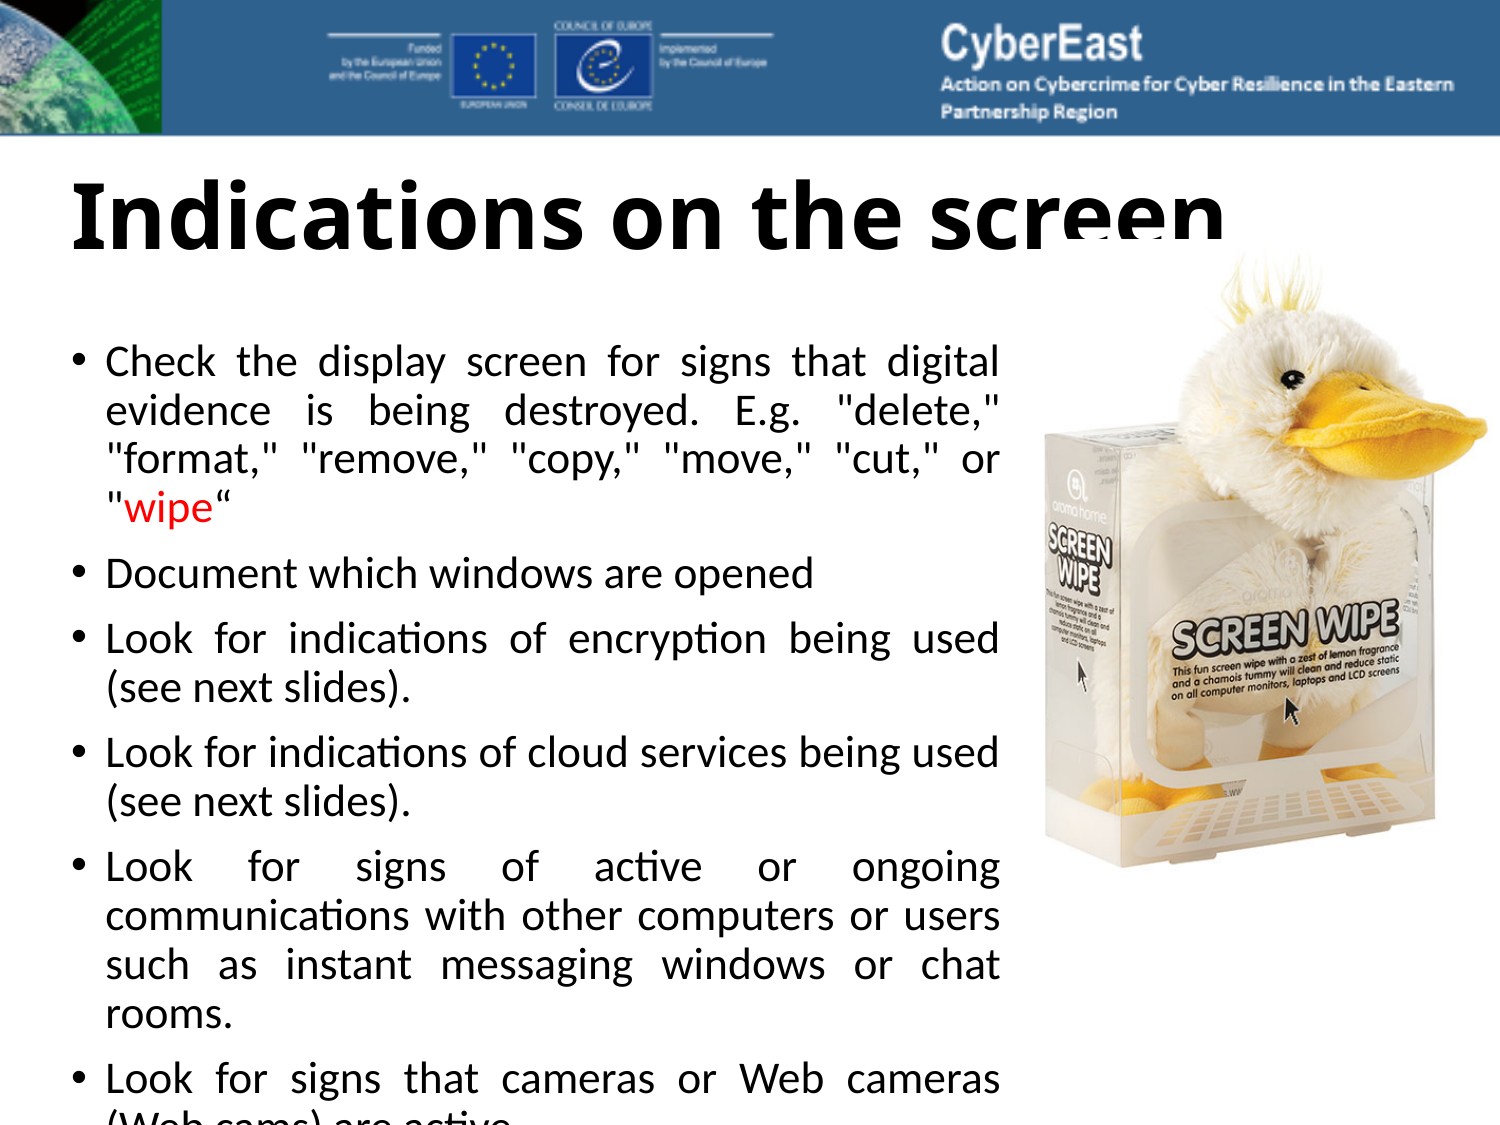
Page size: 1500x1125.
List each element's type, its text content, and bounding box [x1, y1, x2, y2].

list Check the display screen for signs that digital evidence is being destroyed. E.g. "delete," "format," "remove," "copy," "move," "cut," or "wipe“ Document which windows are opened Look for indications of encryption being used (see next slides). Look for indications of cloud services being used (see next slides). Look for signs of active or ongoing communications with other computers or users such as instant messaging windows or chat rooms. Look for signs that cameras or Web cameras (Web cams) are active. [56, 329, 1017, 1125]
picture [0, 0, 1500, 1125]
title Indications on the screen [56, 148, 1406, 292]
